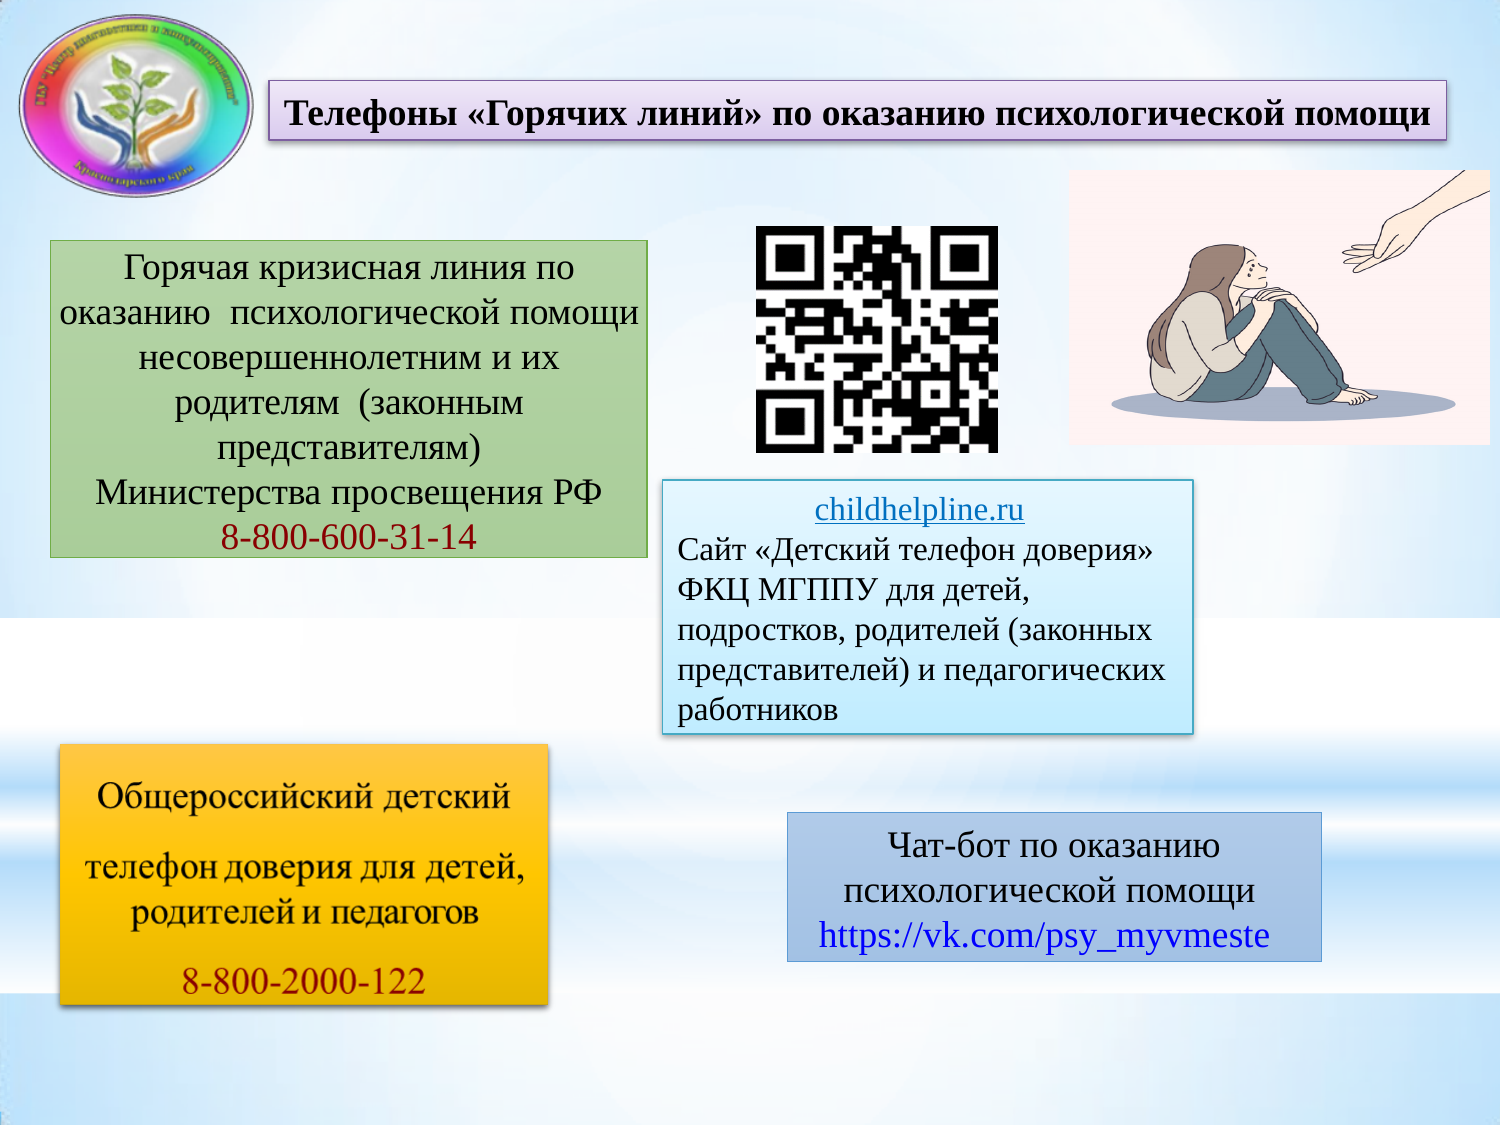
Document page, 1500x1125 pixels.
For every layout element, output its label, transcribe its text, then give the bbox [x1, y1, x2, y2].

text_box childhelpline.ru Сайт «Детский телефон доверия» ФКЦ МГППУ для детей, подростков, родителей (законных представителей) и педагогических работников [662, 479, 1194, 735]
picture [0, 0, 1500, 1125]
text_box Телефоны «Горячих линий» по оказанию психологической помощи [312, 80, 1447, 141]
text_box Горячая кризисная линия по оказанию психологической помощи несовершеннолетним и их родителям (законным представителям) Министерства просвещения РФ 8-800-600-31-14 [50, 240, 648, 558]
text_box Чат-бот по оказанию психологической помощи https://vk.com/psy_myvmeste [787, 812, 1322, 962]
